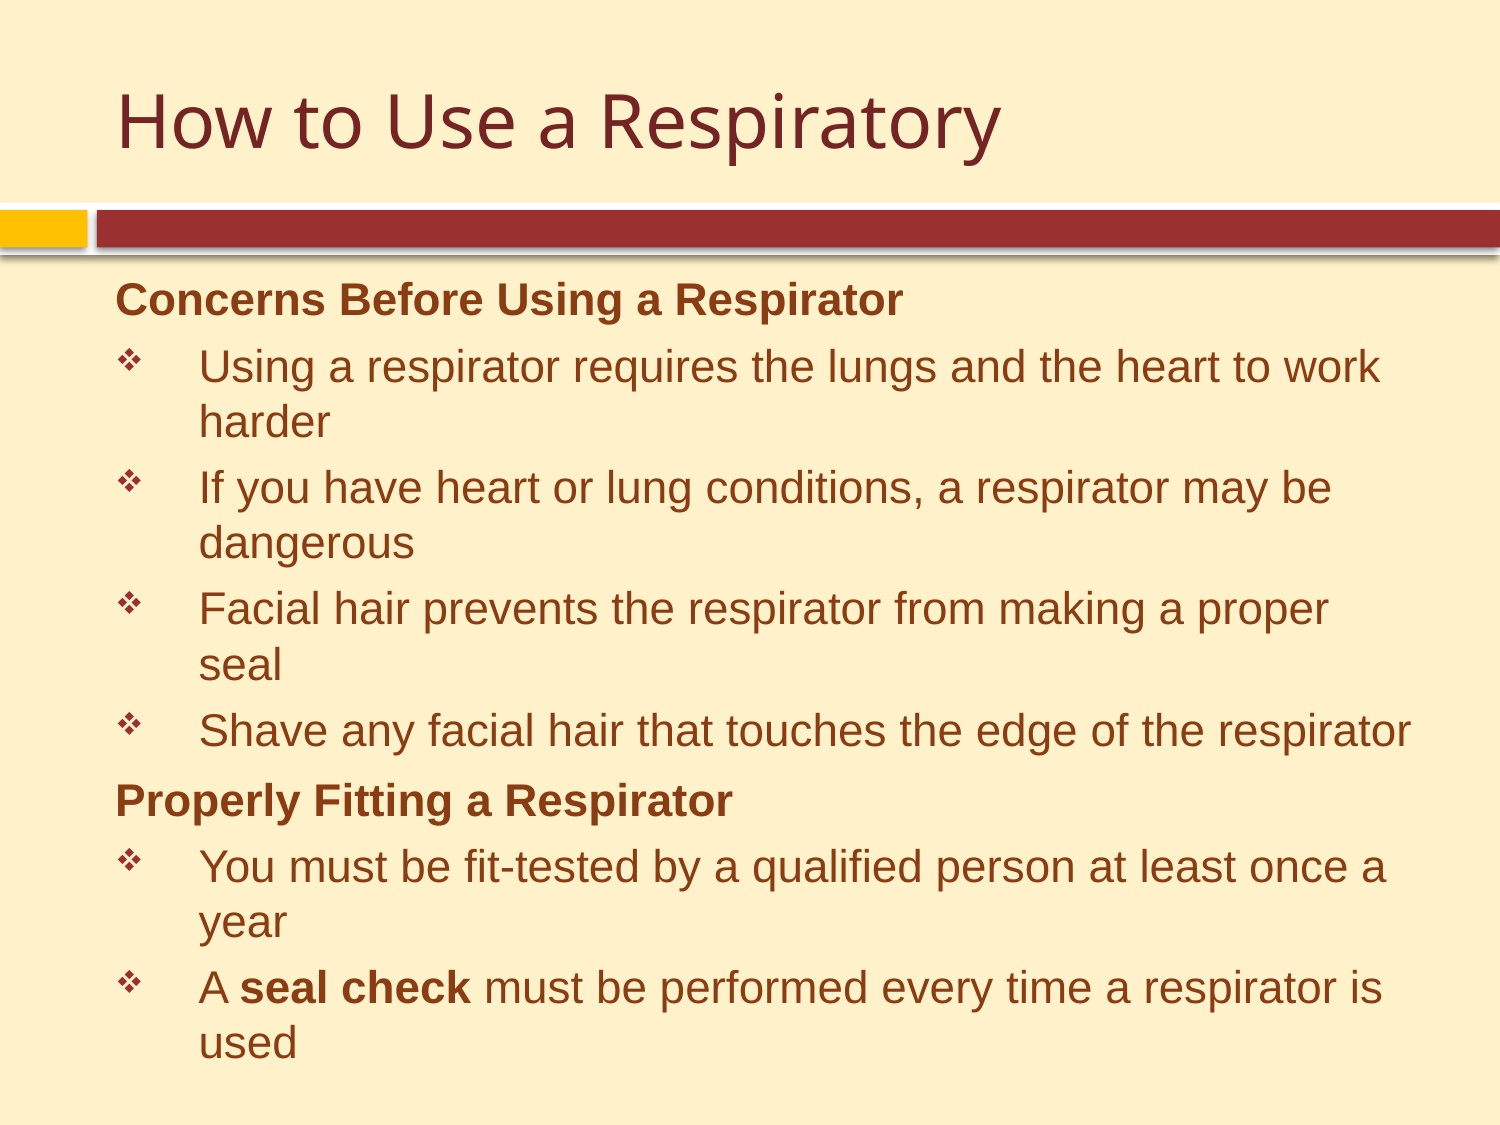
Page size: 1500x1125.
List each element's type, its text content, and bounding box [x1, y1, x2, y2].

title How to Use a Respiratory [100, 37, 1438, 200]
list Concerns Before Using a Respirator Using a respirator requires the lungs and the heart to work harder If you have heart or lung conditions, a respirator may be dangerous Facial hair prevents the respirator from making a proper seal Shave any facial hair that touches the edge of the respirator Properly Fitting a Respirator You must be fit-tested by a qualified person at least once a year A seal check must be performed every time a respirator is used [100, 262, 1438, 1000]
